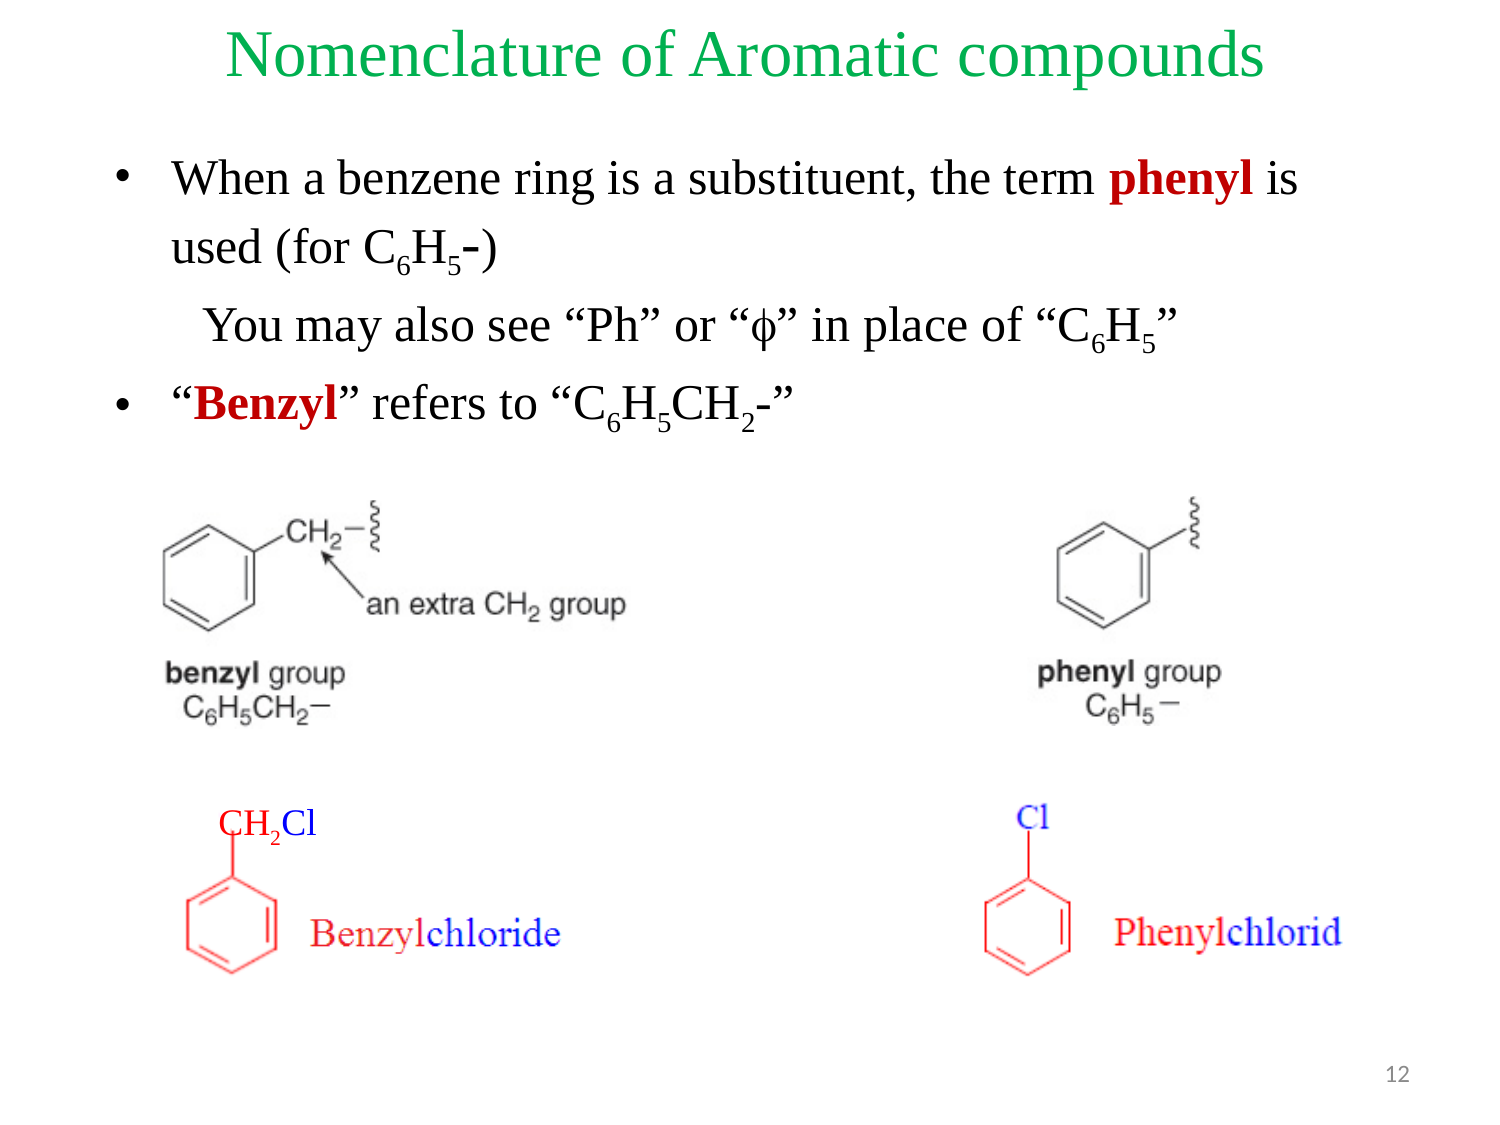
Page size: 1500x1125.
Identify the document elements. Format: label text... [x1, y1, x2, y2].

picture [162, 499, 636, 730]
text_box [952, 792, 1385, 989]
text_box When a benzene ring is a substituent, the term phenyl is used (for C6H5-) You may also see “Ph” or “f” in place of “C6H5” “Benzyl” refers to “C6H5CH2-” [100, 137, 1347, 446]
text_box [151, 790, 566, 987]
picture [1007, 496, 1222, 726]
text_box Nomenclature of Aromatic compounds [210, 2, 1300, 98]
slide_number 12 [1074, 1042, 1425, 1103]
